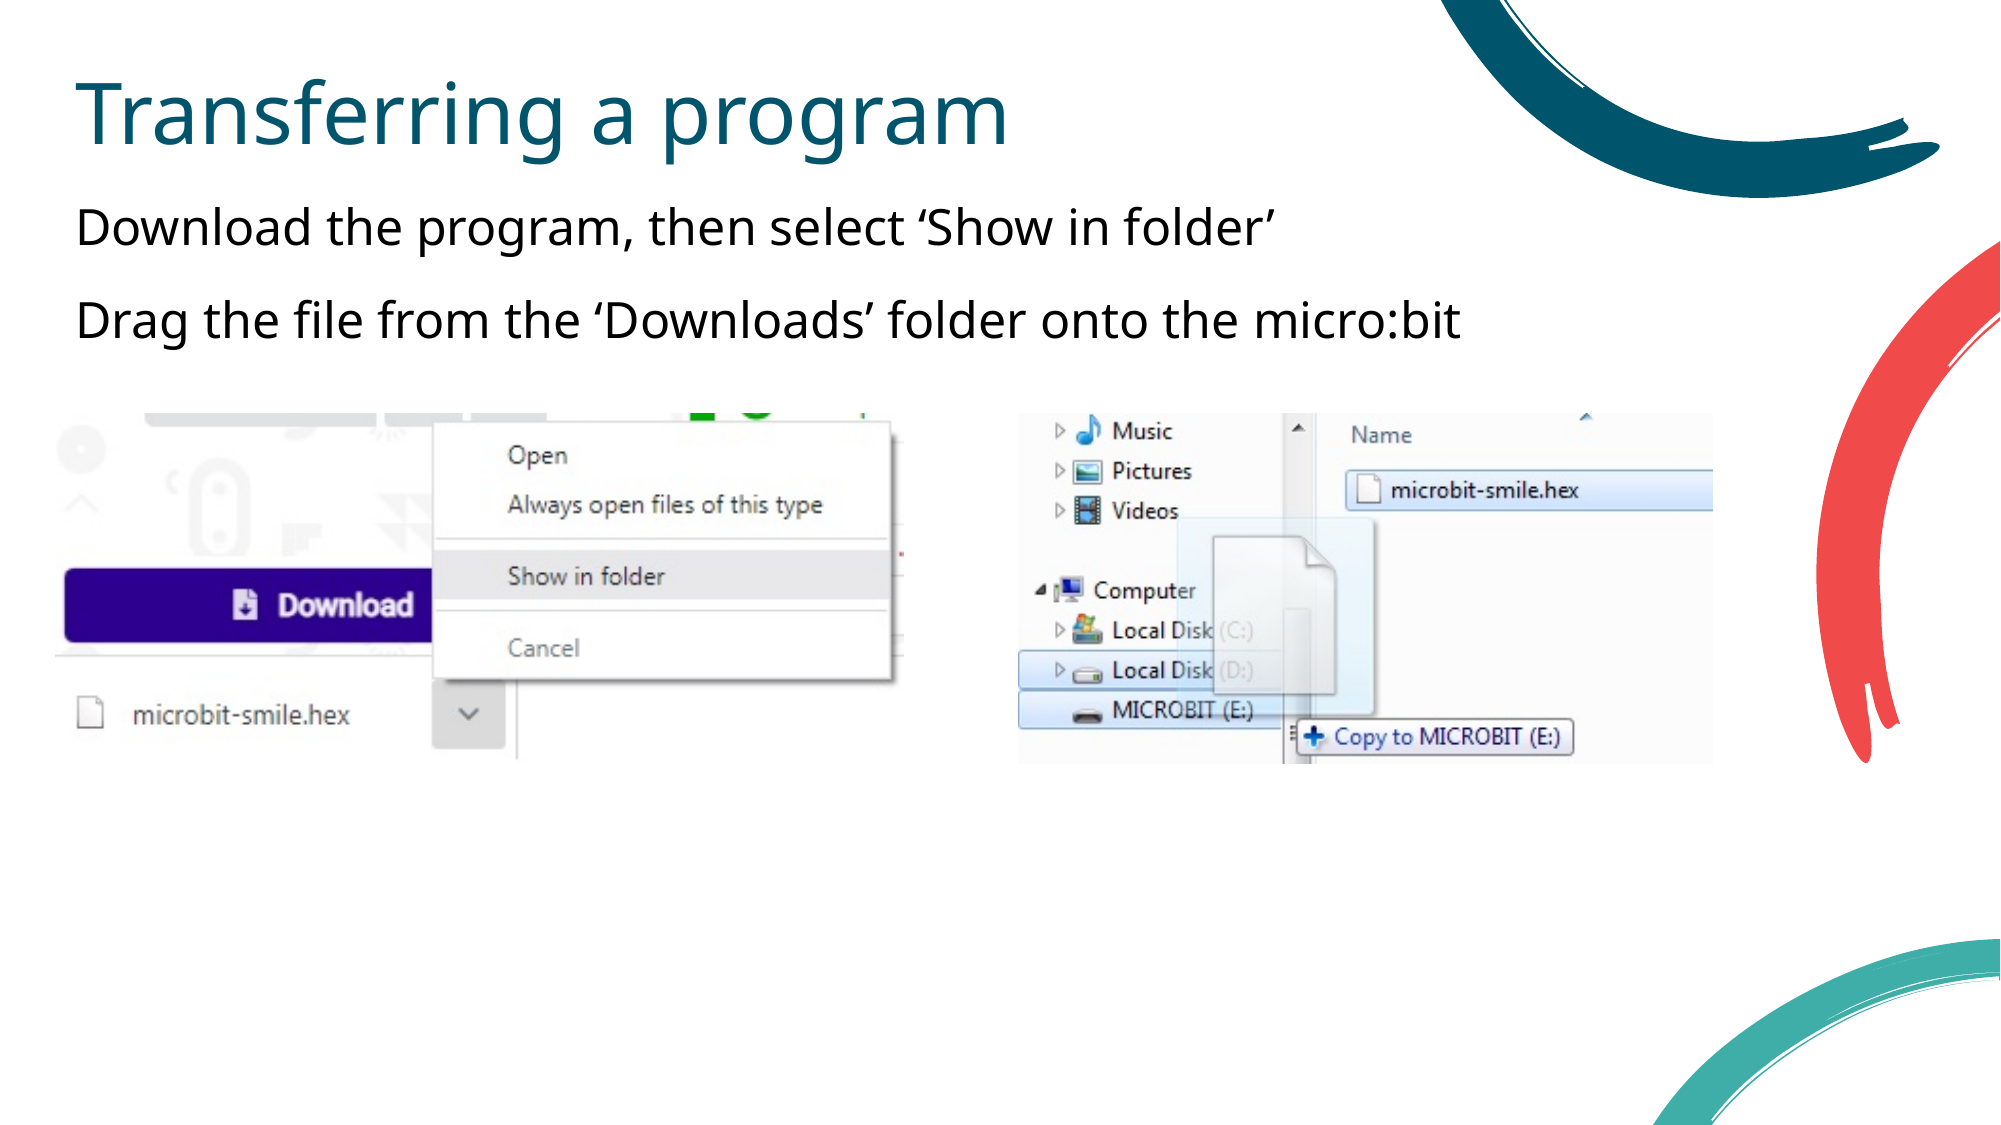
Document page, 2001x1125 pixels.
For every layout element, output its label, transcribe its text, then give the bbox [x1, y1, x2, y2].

picture [54, 413, 904, 764]
picture [1017, 413, 1714, 764]
title Transferring a program [55, 50, 1828, 175]
list Download the program, then select ‘Show in folder’ Drag the file from the ‘Downloads’ folder onto the micro:bit [55, 175, 1828, 1002]
